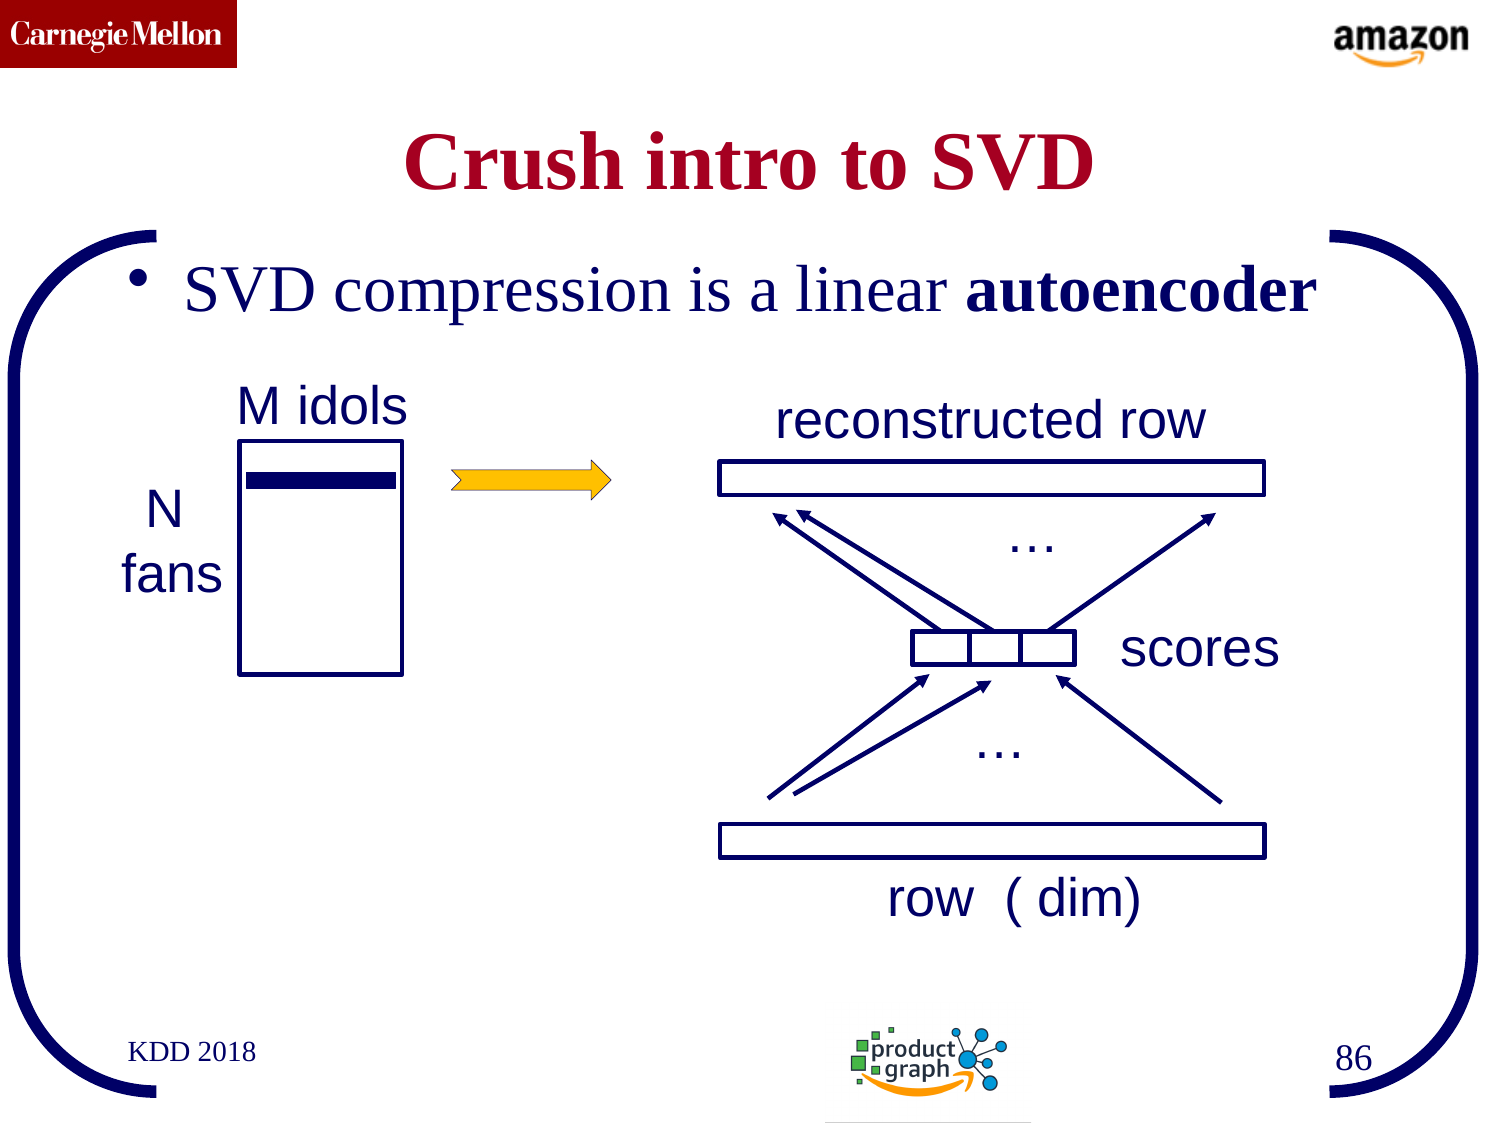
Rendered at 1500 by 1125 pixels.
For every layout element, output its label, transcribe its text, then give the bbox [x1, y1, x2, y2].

text_box [13, 243, 1473, 1092]
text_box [1047, 512, 1217, 632]
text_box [795, 509, 994, 632]
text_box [771, 512, 791, 632]
text_box [970, 631, 1020, 665]
text_box [1020, 631, 1075, 665]
text_box … [902, 490, 1163, 571]
picture [1322, 4, 1484, 88]
slide_number KDD 2018 [112, 1024, 426, 1101]
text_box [1055, 674, 1222, 804]
text_box [912, 640, 970, 665]
text_box [246, 472, 396, 488]
text_box [720, 823, 1265, 858]
text_box [239, 443, 403, 675]
text_box N fans [91, 466, 254, 611]
text_box … [996, 697, 1050, 778]
picture [0, 0, 237, 68]
list SVD compression is a linear autoencoder [112, 237, 1388, 370]
text_box [451, 459, 612, 501]
text_box M idols [206, 362, 440, 443]
text_box scores [1089, 605, 1312, 686]
slide_number 86 [1074, 1024, 1388, 1101]
title Crush intro to SVD [112, 99, 1388, 213]
text_box [719, 461, 1265, 496]
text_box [767, 673, 930, 799]
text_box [793, 680, 992, 795]
